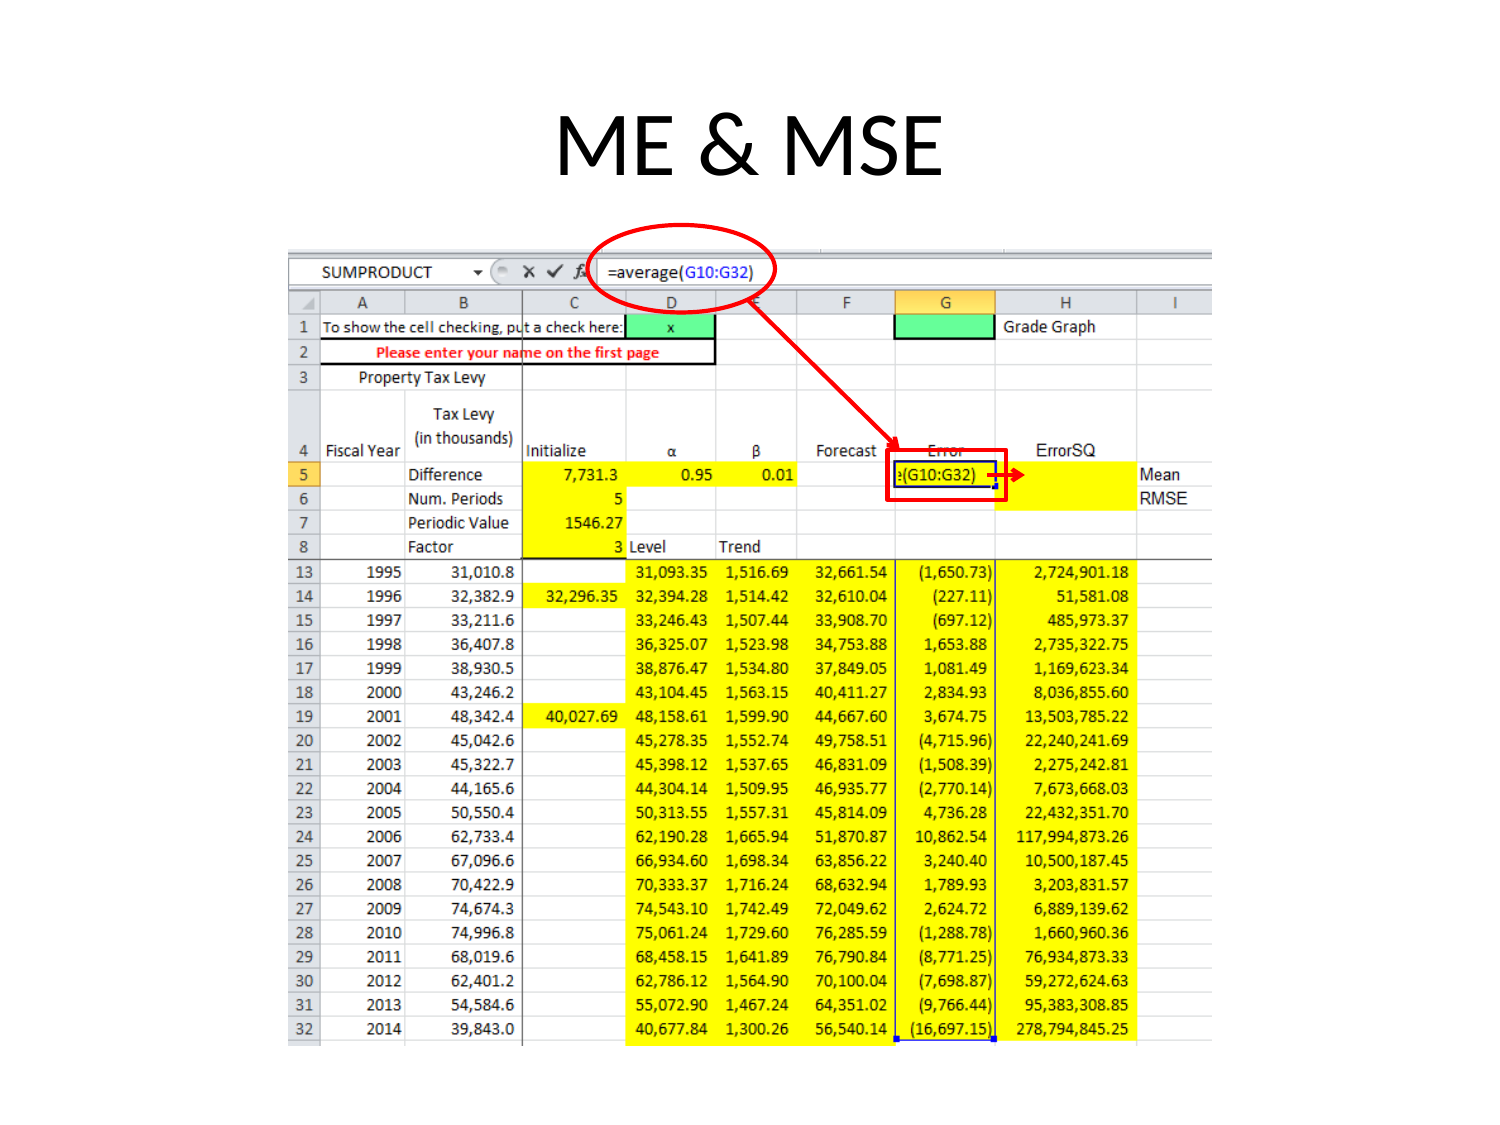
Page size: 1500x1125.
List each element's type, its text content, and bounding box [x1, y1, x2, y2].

text_box [595, 222, 767, 248]
title ME & MSE [75, 45, 1425, 233]
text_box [747, 299, 901, 451]
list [288, 249, 1212, 1046]
